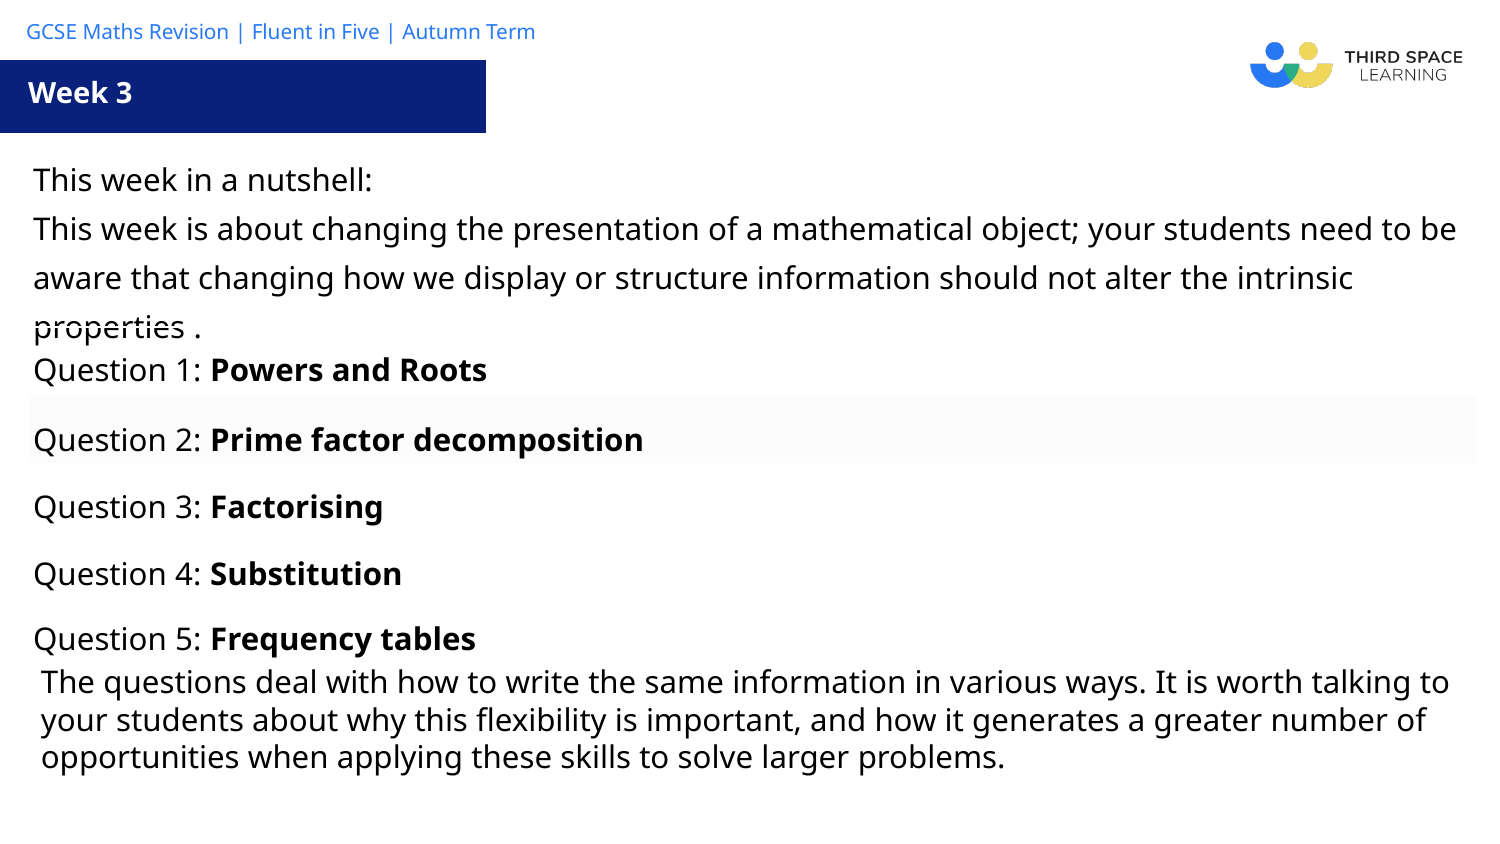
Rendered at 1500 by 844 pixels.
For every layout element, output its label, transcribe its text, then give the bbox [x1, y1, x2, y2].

text_box Week 3 [13, 59, 383, 125]
picture [1250, 33, 1465, 99]
table_cell Question 4: Substitution [29, 532, 1476, 597]
text_box The questions deal with how to write the same information in various ways. It is worth talking to your students about why this flexibility is important, and how it generates a greater number of opportunities when applying these skills to solve larger problems. [25, 647, 1475, 790]
table_cell Question 5: Frequency tables [29, 599, 1476, 662]
table_header This week in a nutshell: This week is about changing the presentation of a mathematical object; your students need to be aware that changing how we display or structure information should not alter the intrinsic properties . [29, 149, 1476, 326]
table_cell Question 3: Factorising [29, 465, 1476, 530]
table_cell Question 1: Powers and Roots [29, 328, 1476, 393]
table_cell Question 2: Prime factor decomposition [29, 395, 1476, 463]
